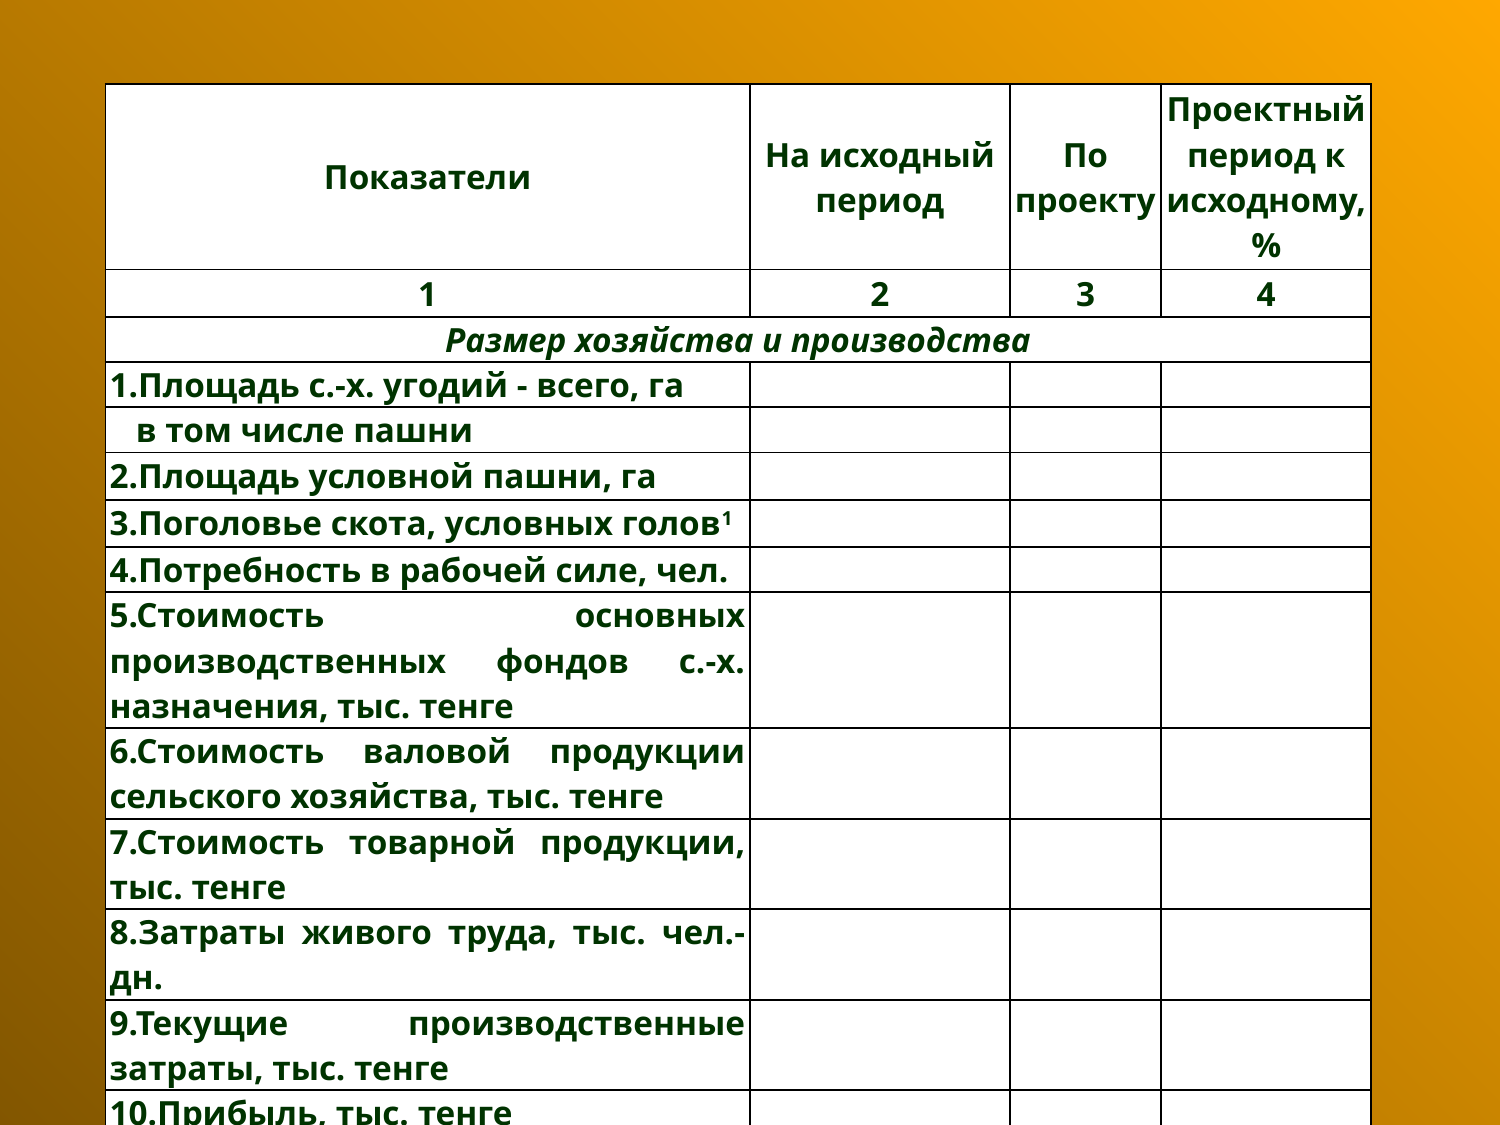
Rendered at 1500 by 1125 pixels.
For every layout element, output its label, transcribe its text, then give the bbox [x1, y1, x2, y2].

table_cell [1162, 363, 1370, 406]
table_cell [1162, 593, 1370, 727]
table_cell [1011, 453, 1160, 499]
table_cell [1011, 408, 1160, 452]
table_header Проектный период к исходному, % [1162, 85, 1370, 269]
table_cell [751, 820, 1009, 908]
table_cell [751, 729, 1009, 818]
table_cell [1011, 1091, 1160, 1125]
table_cell [751, 453, 1009, 499]
table_cell [751, 363, 1009, 406]
table_cell [1162, 501, 1370, 546]
table_cell 8.Затраты живого труда, тыс. чел.-дн. [106, 910, 749, 999]
table_cell 1 [106, 270, 749, 316]
table_cell 2.Площадь условной пашни, га [106, 453, 749, 499]
table_cell [751, 408, 1009, 452]
table_cell [751, 1001, 1009, 1089]
table_cell [751, 1091, 1009, 1125]
table_cell [1162, 910, 1370, 999]
table_cell 7.Стоимость товарной продукции, тыс. тенге [106, 820, 749, 908]
table_cell [1011, 820, 1160, 908]
table_cell 4.Потребность в рабочей силе, чел. [106, 548, 749, 591]
table_cell [1162, 1091, 1370, 1125]
table_cell Размер хозяйства и производства [106, 318, 1370, 361]
table_cell в том числе пашни [106, 408, 749, 452]
table_cell [1011, 501, 1160, 546]
table_cell 5.Стоимость основных производственных фондов с.-х. назначения, тыс. тенге [106, 593, 749, 727]
table_cell [751, 910, 1009, 999]
table_cell [1162, 729, 1370, 818]
table_header По проекту [1011, 85, 1160, 269]
table_cell [1162, 1001, 1370, 1089]
table_cell [1162, 548, 1370, 591]
table_cell 10.Прибыль, тыс. тенге [106, 1091, 749, 1125]
table_cell [1011, 548, 1160, 591]
table_cell 4 [1162, 270, 1370, 316]
table_cell 1.Площадь с.-х. угодий - всего, га [106, 363, 749, 406]
table_header На исходный период [751, 85, 1009, 269]
table_cell 6.Стоимость валовой продукции сельского хозяйства, тыс. тенге [106, 729, 749, 818]
table_cell 9.Текущие производственные затраты, тыс. тенге [106, 1001, 749, 1089]
table_cell [1162, 820, 1370, 908]
table_cell [1011, 729, 1160, 818]
table_header Показатели [106, 85, 749, 269]
table_cell [751, 501, 1009, 546]
table_cell [1011, 910, 1160, 999]
table_cell 3 [1011, 270, 1160, 316]
table_cell [751, 593, 1009, 727]
table_cell [1011, 1001, 1160, 1089]
table_cell [1162, 408, 1370, 452]
table_cell [1162, 453, 1370, 499]
table_cell [751, 548, 1009, 591]
table_cell [1011, 363, 1160, 406]
table_cell 2 [751, 270, 1009, 316]
table_cell [1011, 593, 1160, 727]
table_cell 3.Поголовье скота, условных голов1 [106, 501, 749, 546]
